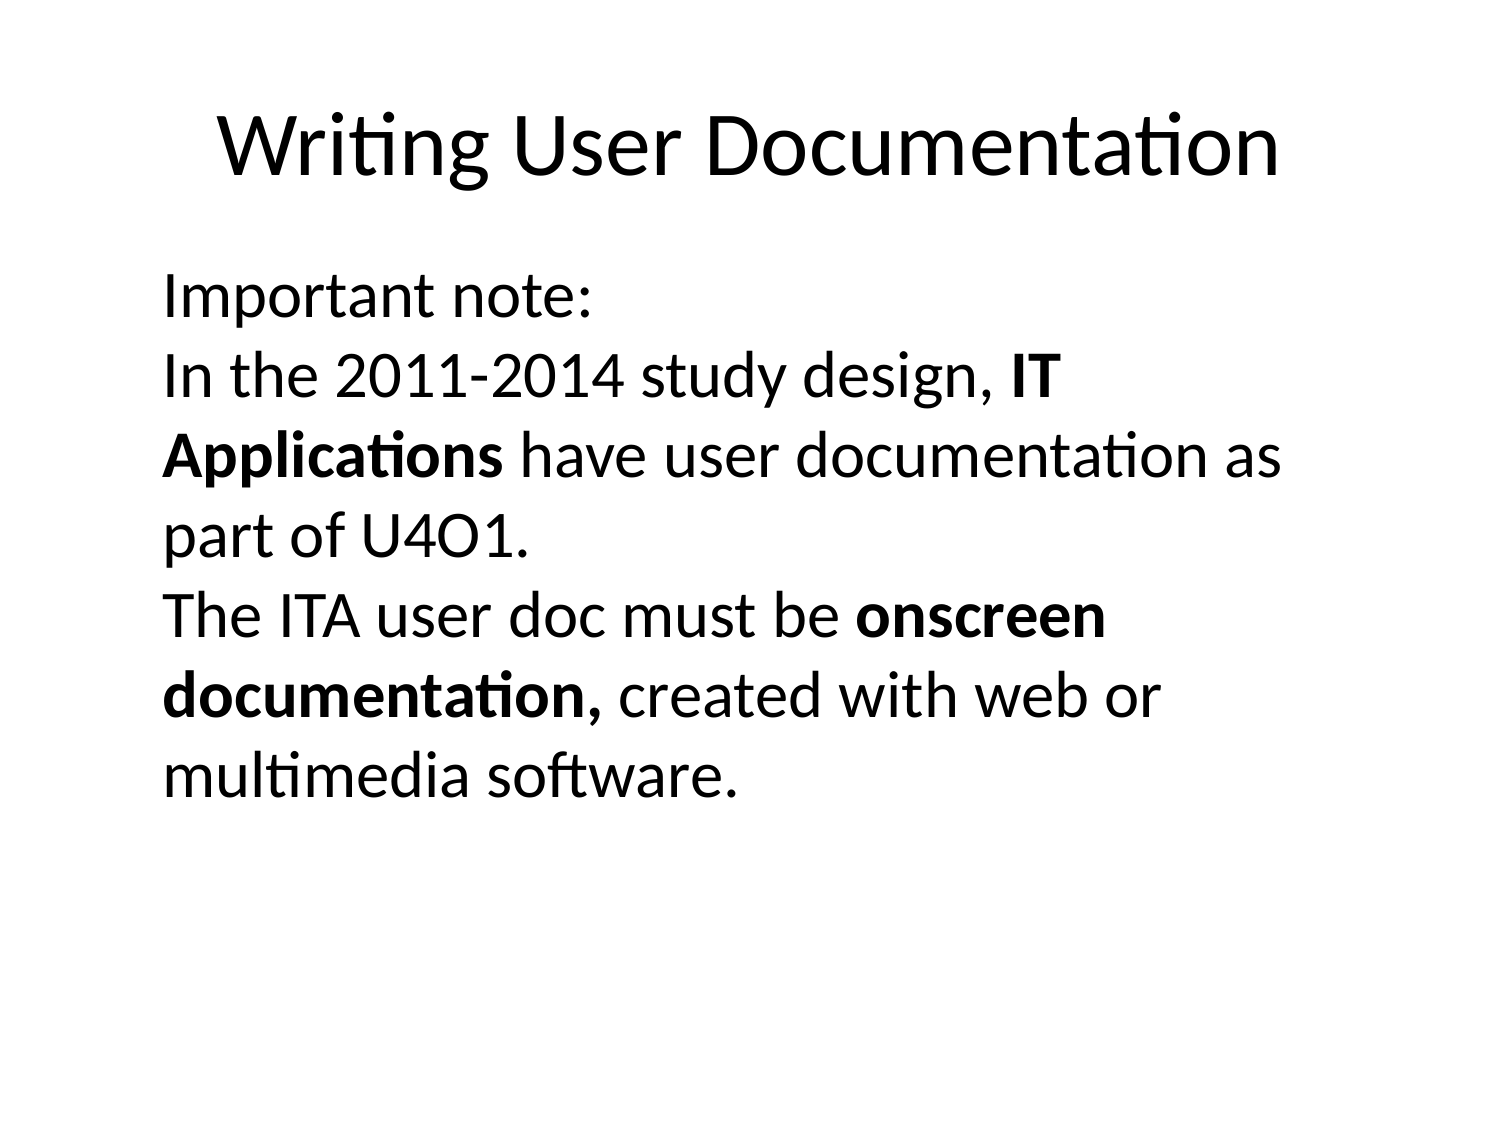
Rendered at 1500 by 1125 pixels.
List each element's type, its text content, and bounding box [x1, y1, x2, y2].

text_box Important note: In the 2011-2014 study design, IT Applications have user documentation as part of U4O1. The ITA user doc must be onscreen documentation, created with web or multimedia software. [147, 243, 1306, 818]
title Writing User Documentation [74, 44, 1426, 233]
